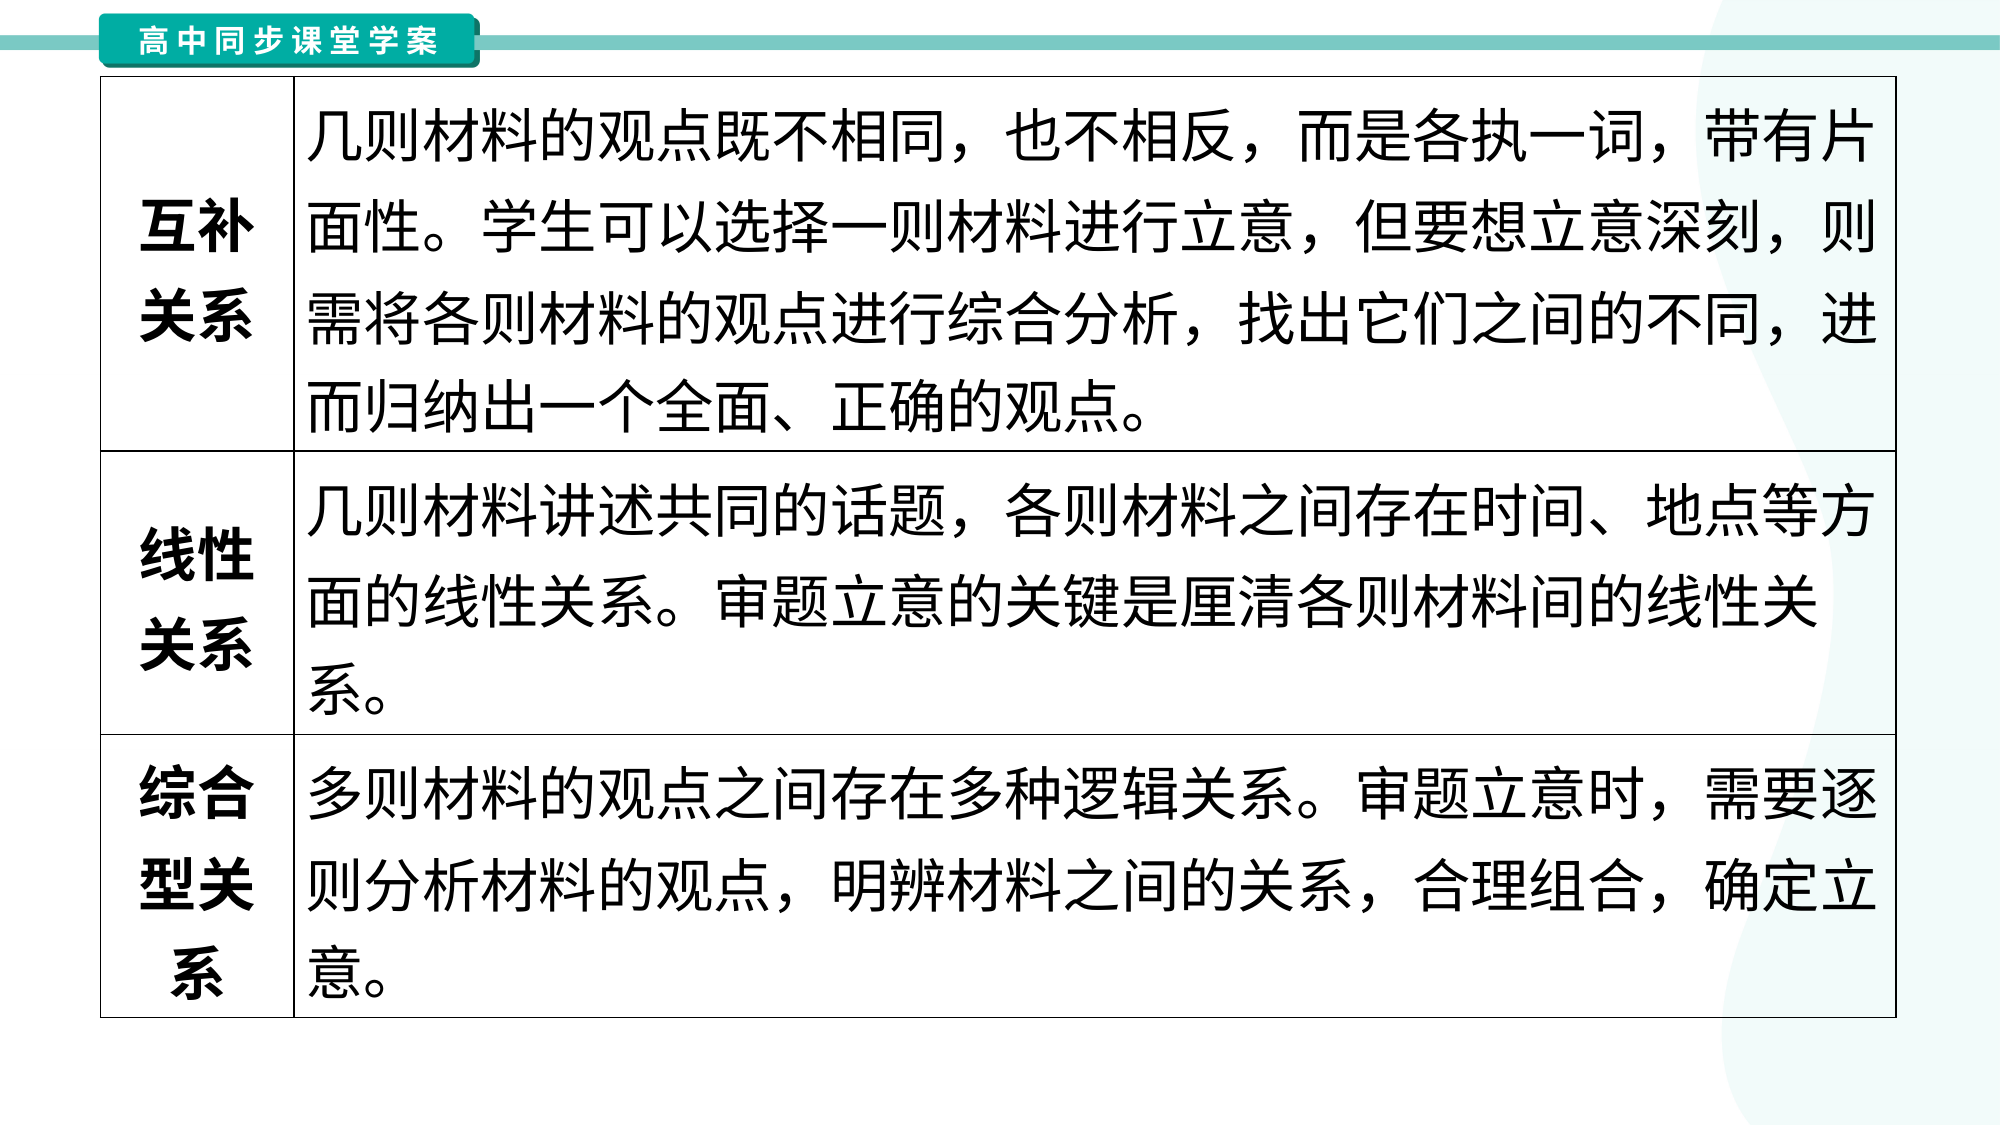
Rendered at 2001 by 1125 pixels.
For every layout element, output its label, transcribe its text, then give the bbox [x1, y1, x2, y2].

table_cell 综合 型关 系 [101, 735, 293, 1017]
table_header 互补 关系 [101, 77, 293, 450]
table_cell 几则材料讲述共同的话题，各则材料之间存在时间、地点等方 面的线性关系。审题立意的关键是厘清各则材料间的线性关 系。 [295, 452, 1895, 734]
table_cell 多则材料的观点之间存在多种逻辑关系。审题立意时，需要逐 则分析材料的观点，明辨材料之间的关系，合理组合，确定立 意。 [295, 735, 1895, 1017]
table_cell 线性 关系 [101, 452, 293, 734]
picture [0, 0, 2000, 1125]
table_header 几则材料的观点既不相同，也不相反，而是各执一词，带有片 面性。学生可以选择一则材料进行立意，但要想立意深刻，则 需将各则材料的观点进行综合分析，找出它们之间的不同，进 而归纳出一个全面、正确的观点。 [295, 77, 1895, 450]
